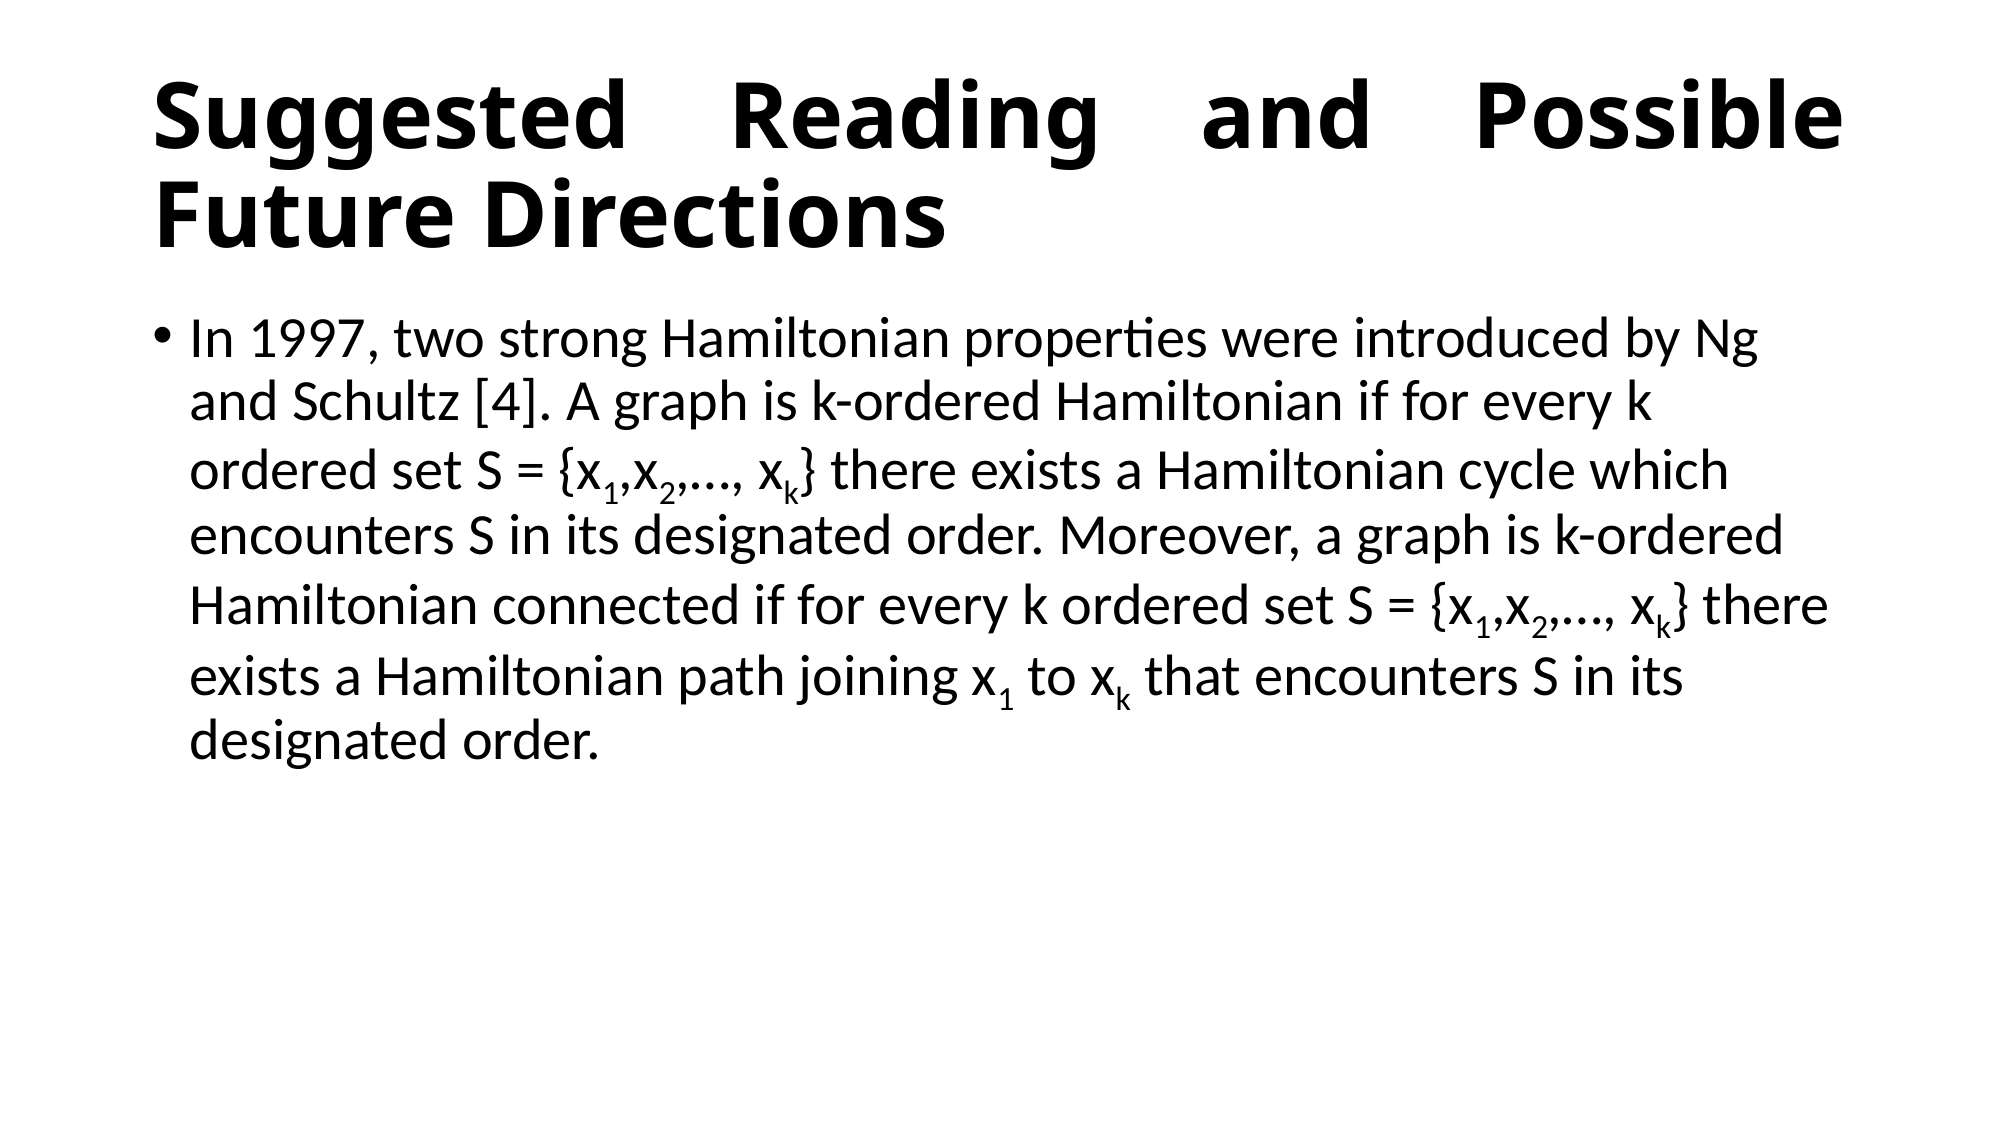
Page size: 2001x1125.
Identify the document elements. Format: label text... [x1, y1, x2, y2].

list In 1997, two strong Hamiltonian properties were introduced by Ng and Schultz [4]. A graph is k-ordered Hamiltonian if for every k ordered set S = {x1,x2,…, xk} there exists a Hamiltonian cycle which encounters S in its designated order. Moreover, a graph is k-ordered Hamiltonian connected if for every k ordered set S = {x1,x2,…, xk} there exists a Hamiltonian path joining x1 to xk that encounters S in its designated order. [137, 299, 1863, 1014]
title Suggested Reading and Possible Future Directions [137, 59, 1863, 278]
